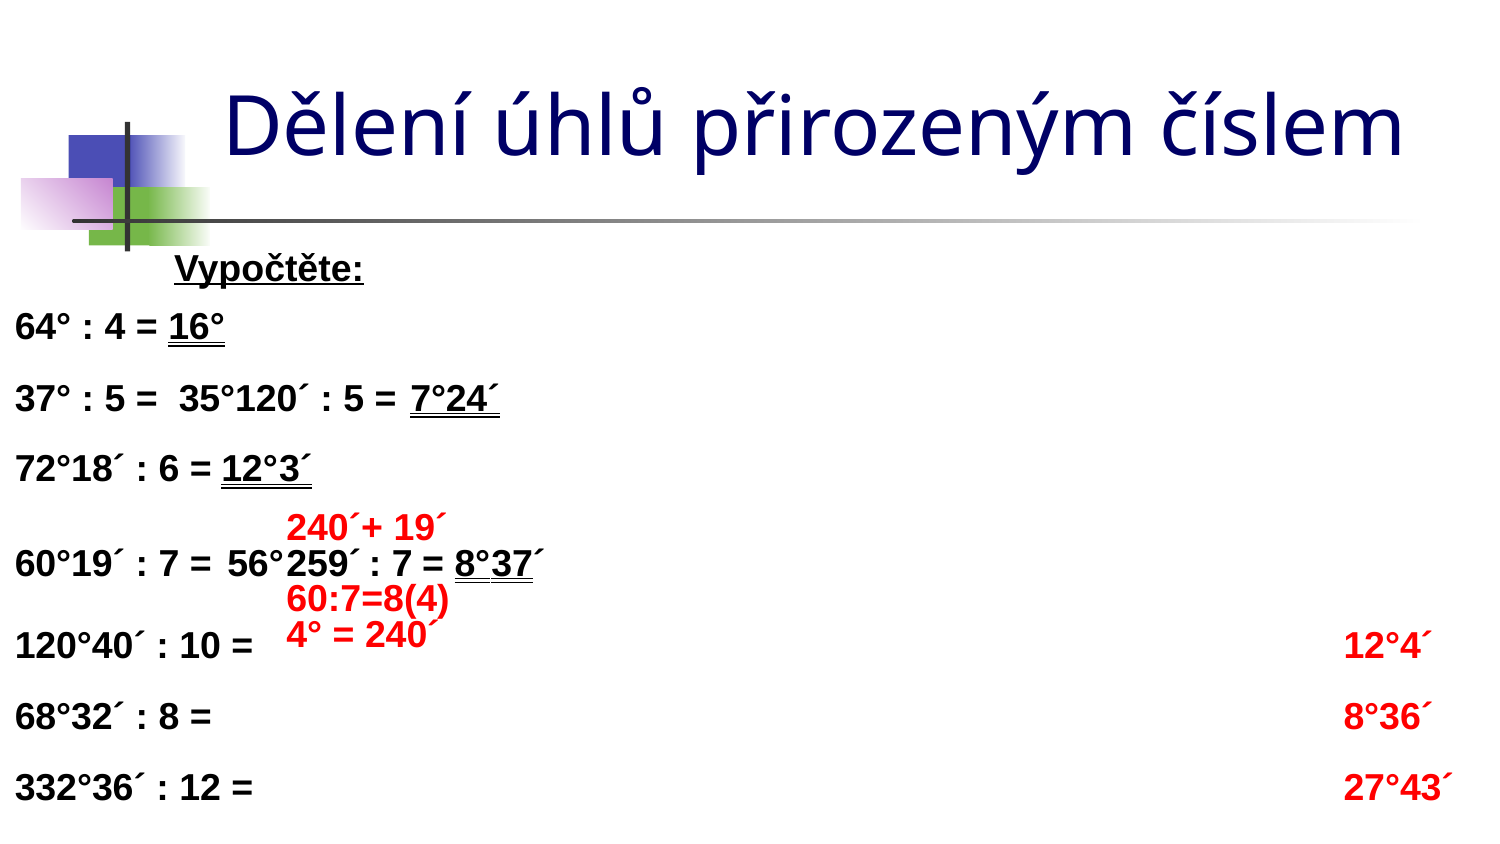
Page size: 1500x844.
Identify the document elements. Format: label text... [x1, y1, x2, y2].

text_box : 7 [354, 531, 436, 592]
text_box 27°43´ [1328, 755, 1491, 816]
text_box 60:7=8(4) [271, 566, 491, 602]
title Dělení úhlů přirozeným číslem [129, 55, 1500, 189]
text_box 332°36´ : 12 = [0, 755, 292, 816]
text_box 37´ [476, 531, 561, 592]
text_box 120°40´ : 10 = [0, 614, 328, 674]
text_box 12° [206, 436, 303, 497]
text_box 56° [212, 531, 271, 592]
text_box 4° = 240´ [271, 602, 564, 663]
text_box 72°18´ : 6 = [0, 436, 206, 497]
text_box 37° : 5 = [0, 366, 163, 426]
text_box 8°36´ [1328, 684, 1500, 745]
text_box 259´ [271, 556, 354, 566]
text_box 60°19´ : 7 = [0, 531, 212, 592]
text_box 240´+ 19´ [271, 496, 501, 556]
text_box 35°120´ : 5 = [163, 366, 420, 426]
text_box 68°32´ : 8 = [0, 684, 328, 745]
text_box 3´ [303, 436, 343, 497]
text_box 16° [153, 295, 258, 355]
text_box 64° : 4 = [0, 295, 153, 355]
text_box Vypočtěte: [159, 236, 632, 296]
text_box 24´ [485, 366, 532, 426]
text_box = 8° [436, 556, 476, 592]
text_box 7° [420, 366, 485, 426]
text_box 12°4´ [1328, 613, 1491, 674]
